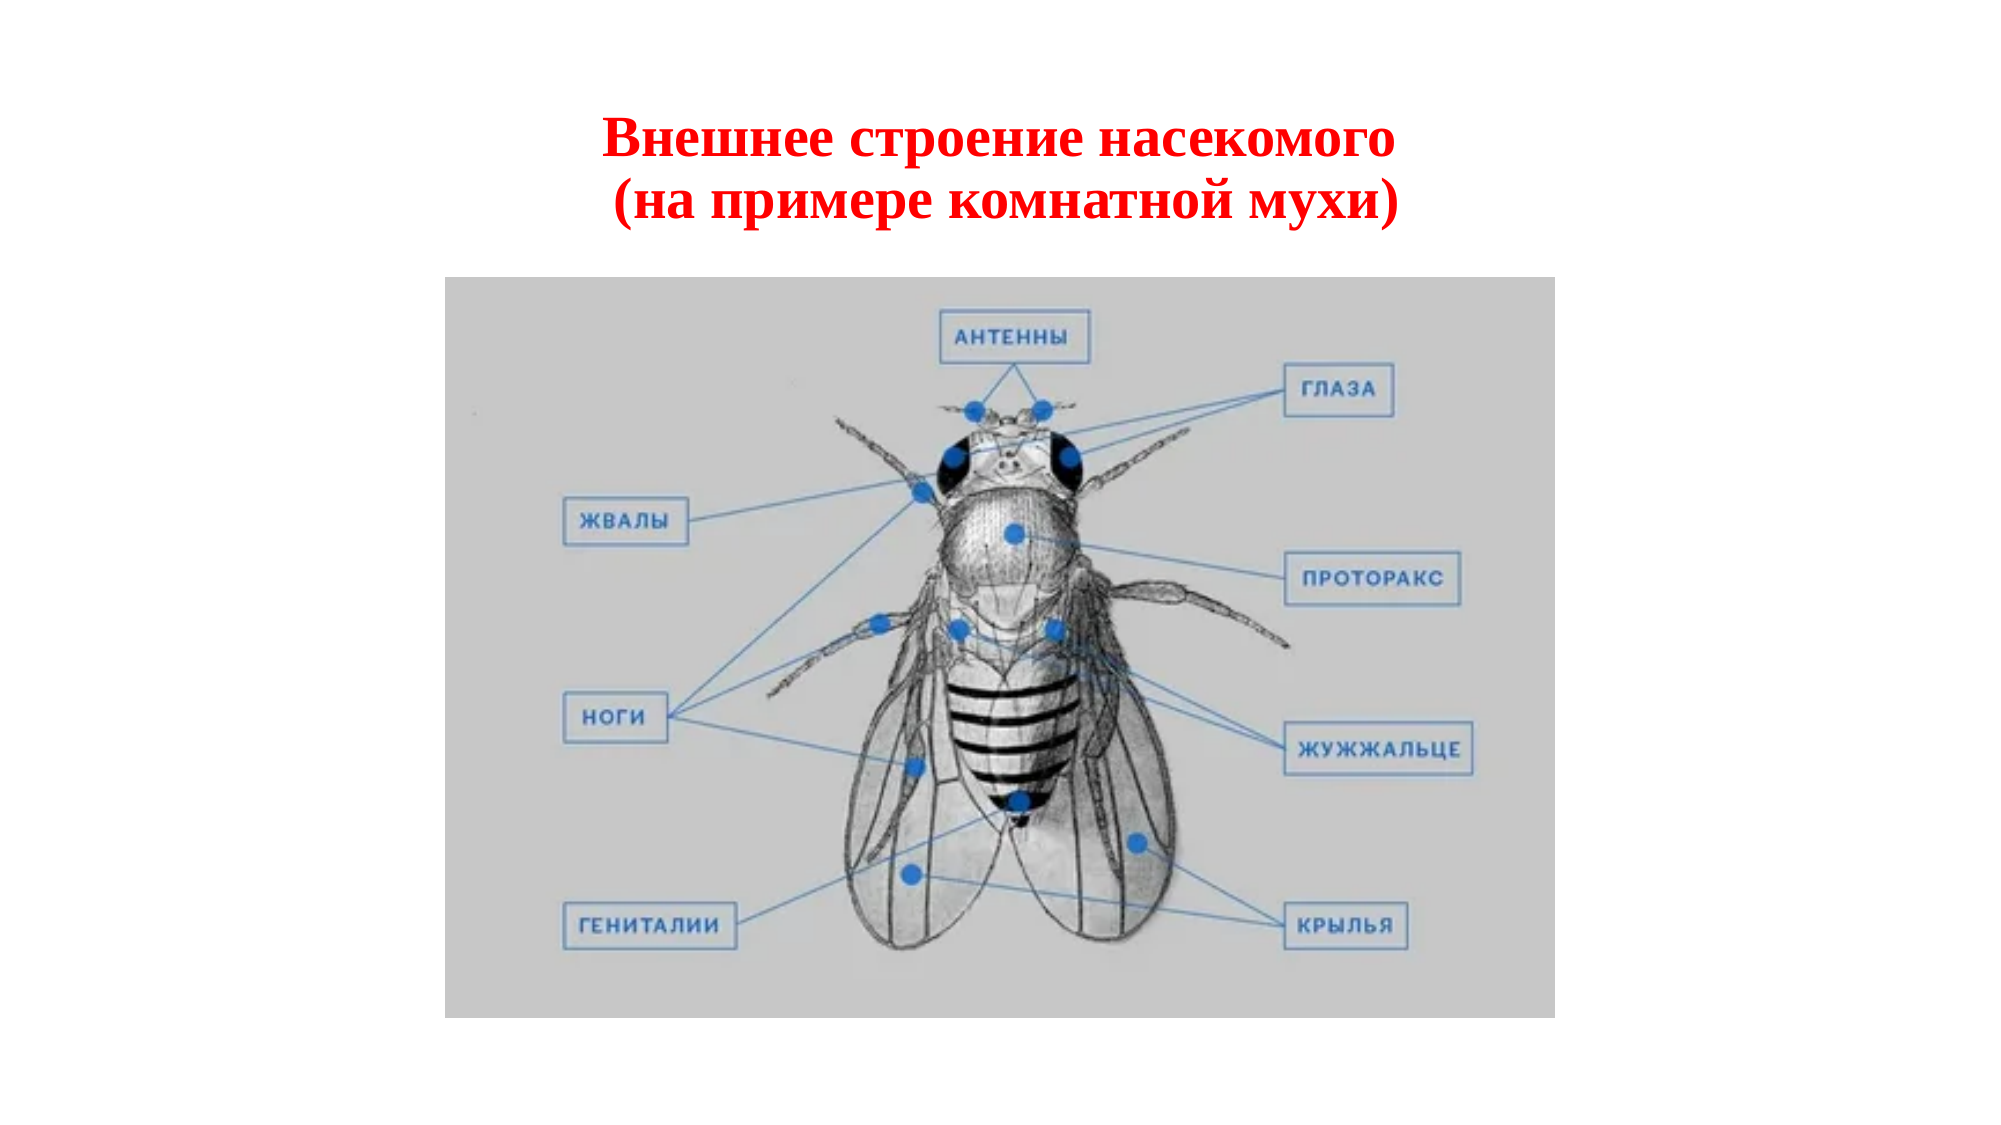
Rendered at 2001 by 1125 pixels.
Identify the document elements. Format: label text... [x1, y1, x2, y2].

picture [445, 277, 1555, 1018]
title Внешнее строение насекомого (на примере комнатной мухи) [137, 59, 1863, 278]
